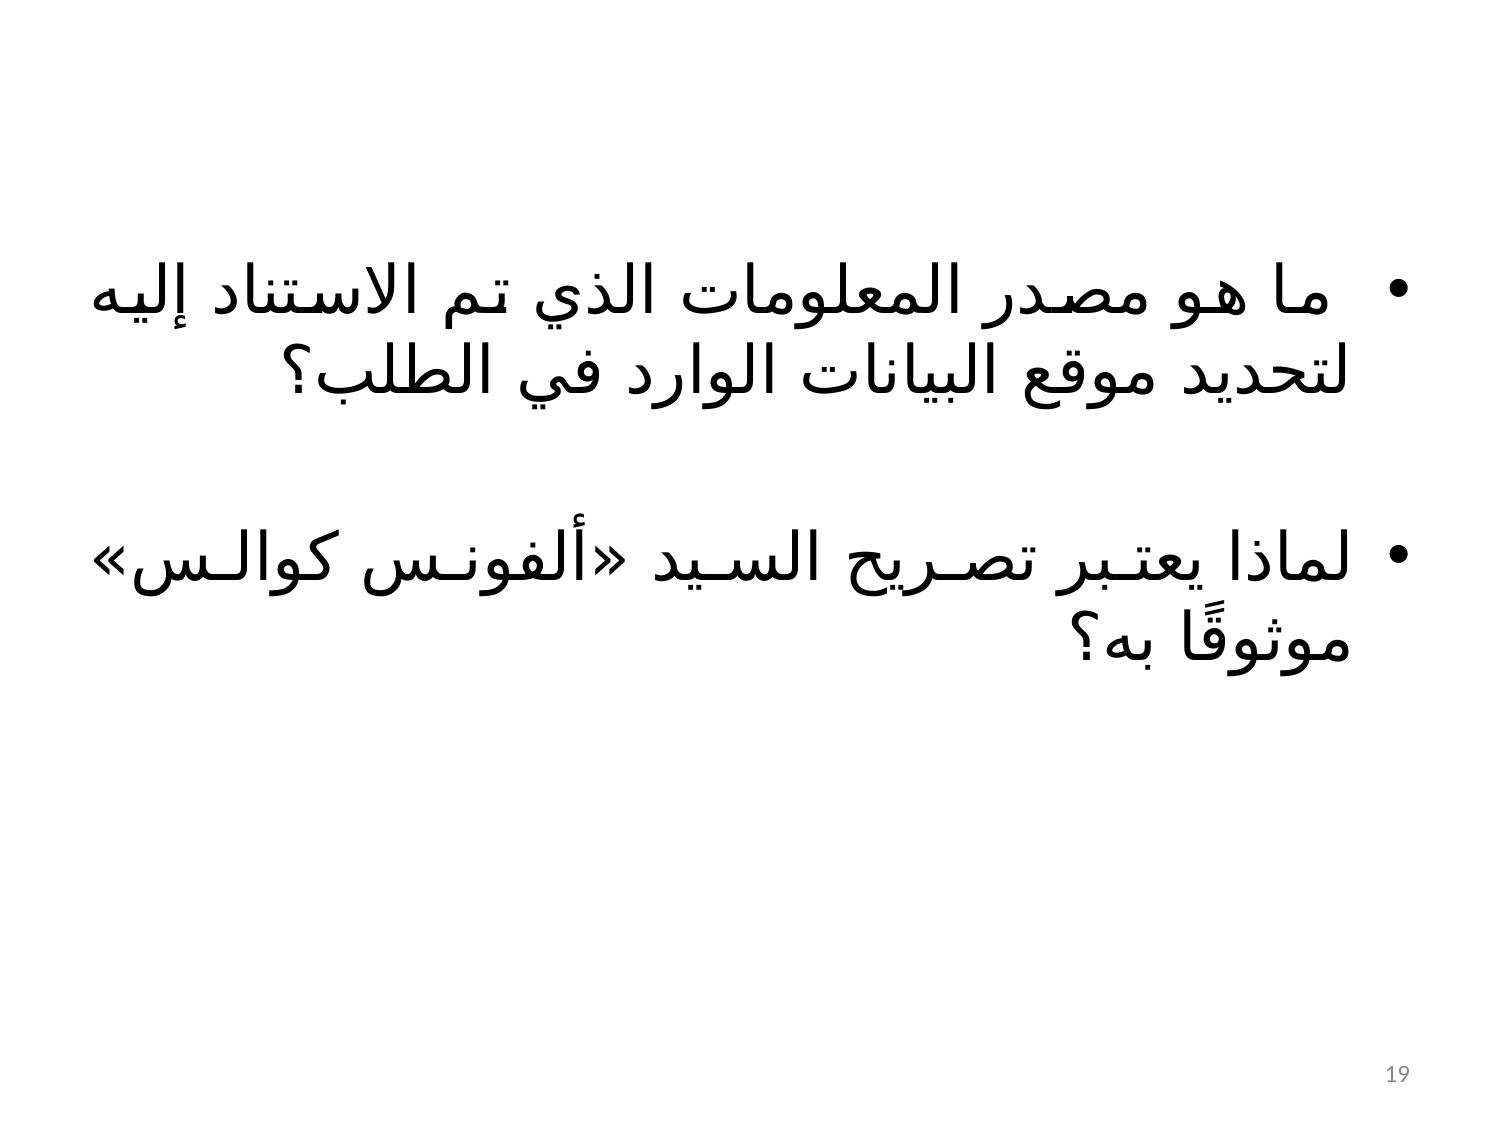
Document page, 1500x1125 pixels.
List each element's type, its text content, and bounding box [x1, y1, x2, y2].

slide_number 19 [1074, 1042, 1425, 1103]
text_box ما هو مصدر المعلومات الذي تم الاستناد إليه لتحديد موقع البيانات الوارد في الطلب؟ لماذا يعتبر تصريح السيد «ألفونس كوالس» موثوقًا به؟ [74, 239, 1425, 1116]
